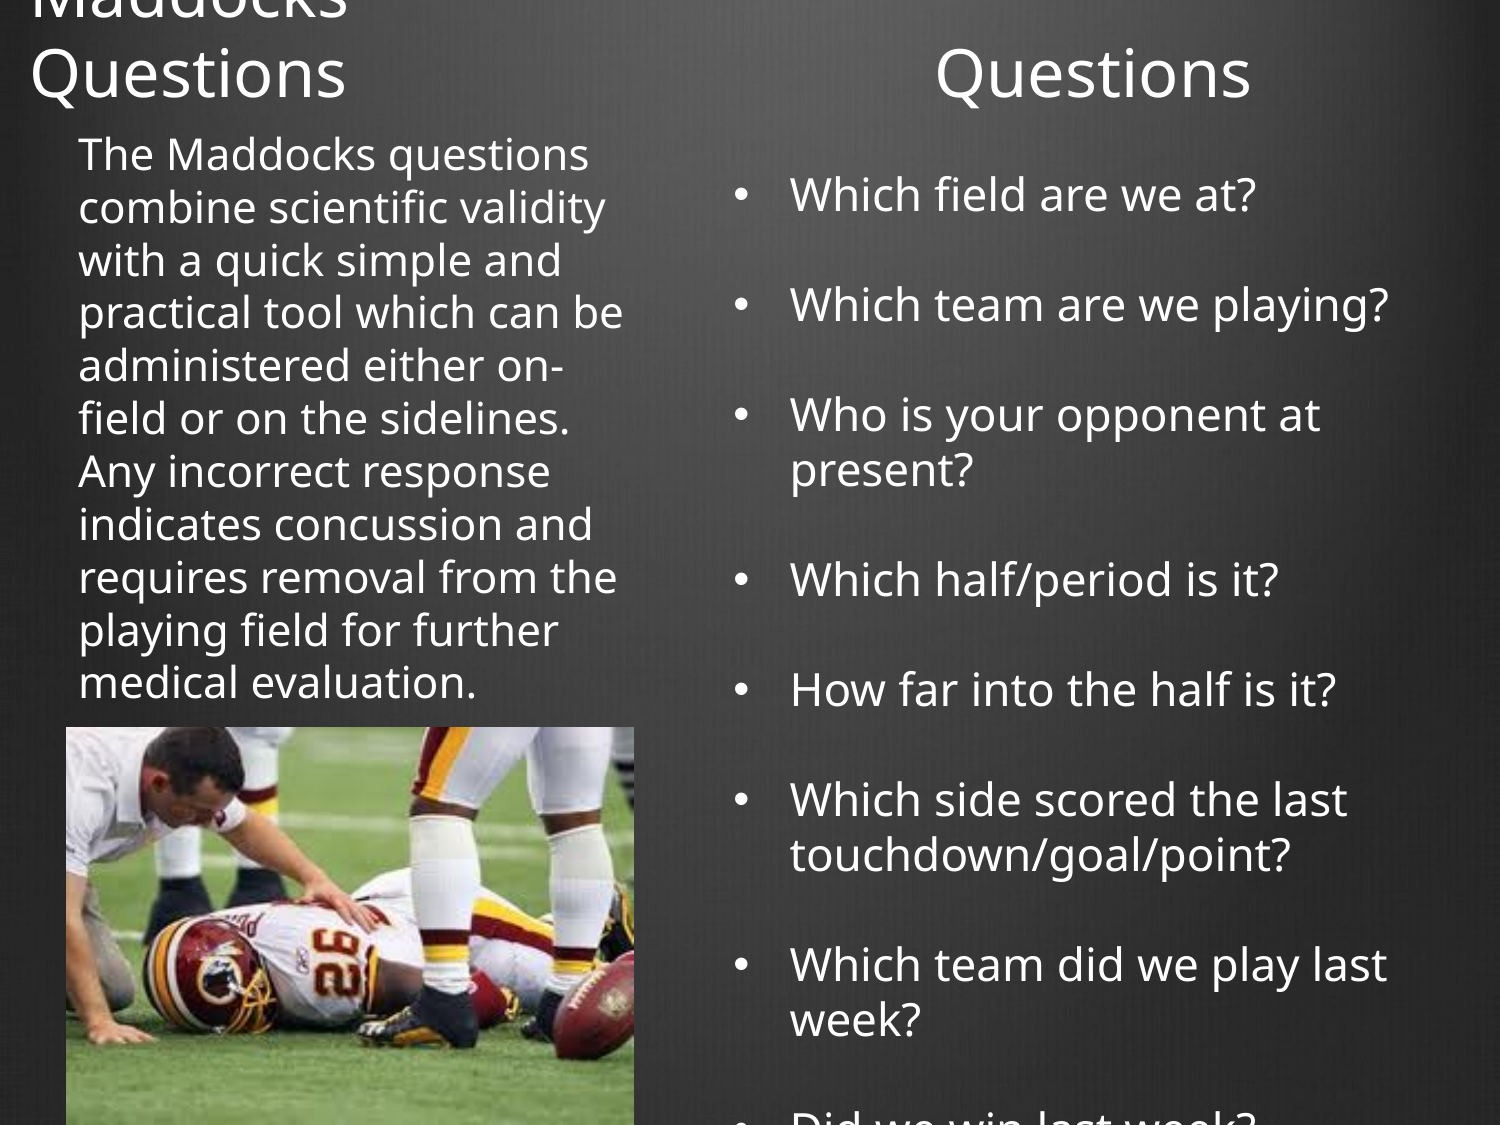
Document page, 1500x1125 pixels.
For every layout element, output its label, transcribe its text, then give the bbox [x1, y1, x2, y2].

text_box Questions Which field are we at? Which team are we playing? Who is your opponent at present? Which half/period is it? How far into the half is it? Which side scored the last touchdown/goal/point? Which team did we play last week? Did we win last week? [718, 0, 1469, 1125]
picture [66, 727, 634, 1125]
title Maddocks Questions [14, 0, 686, 119]
list The Maddocks questions combine scientific validity with a quick simple and practical tool which can be administered either on-field or on the sidelines. Any incorrect response indicates concussion and requires removal from the playing field for further medical evaluation. [63, 118, 657, 731]
